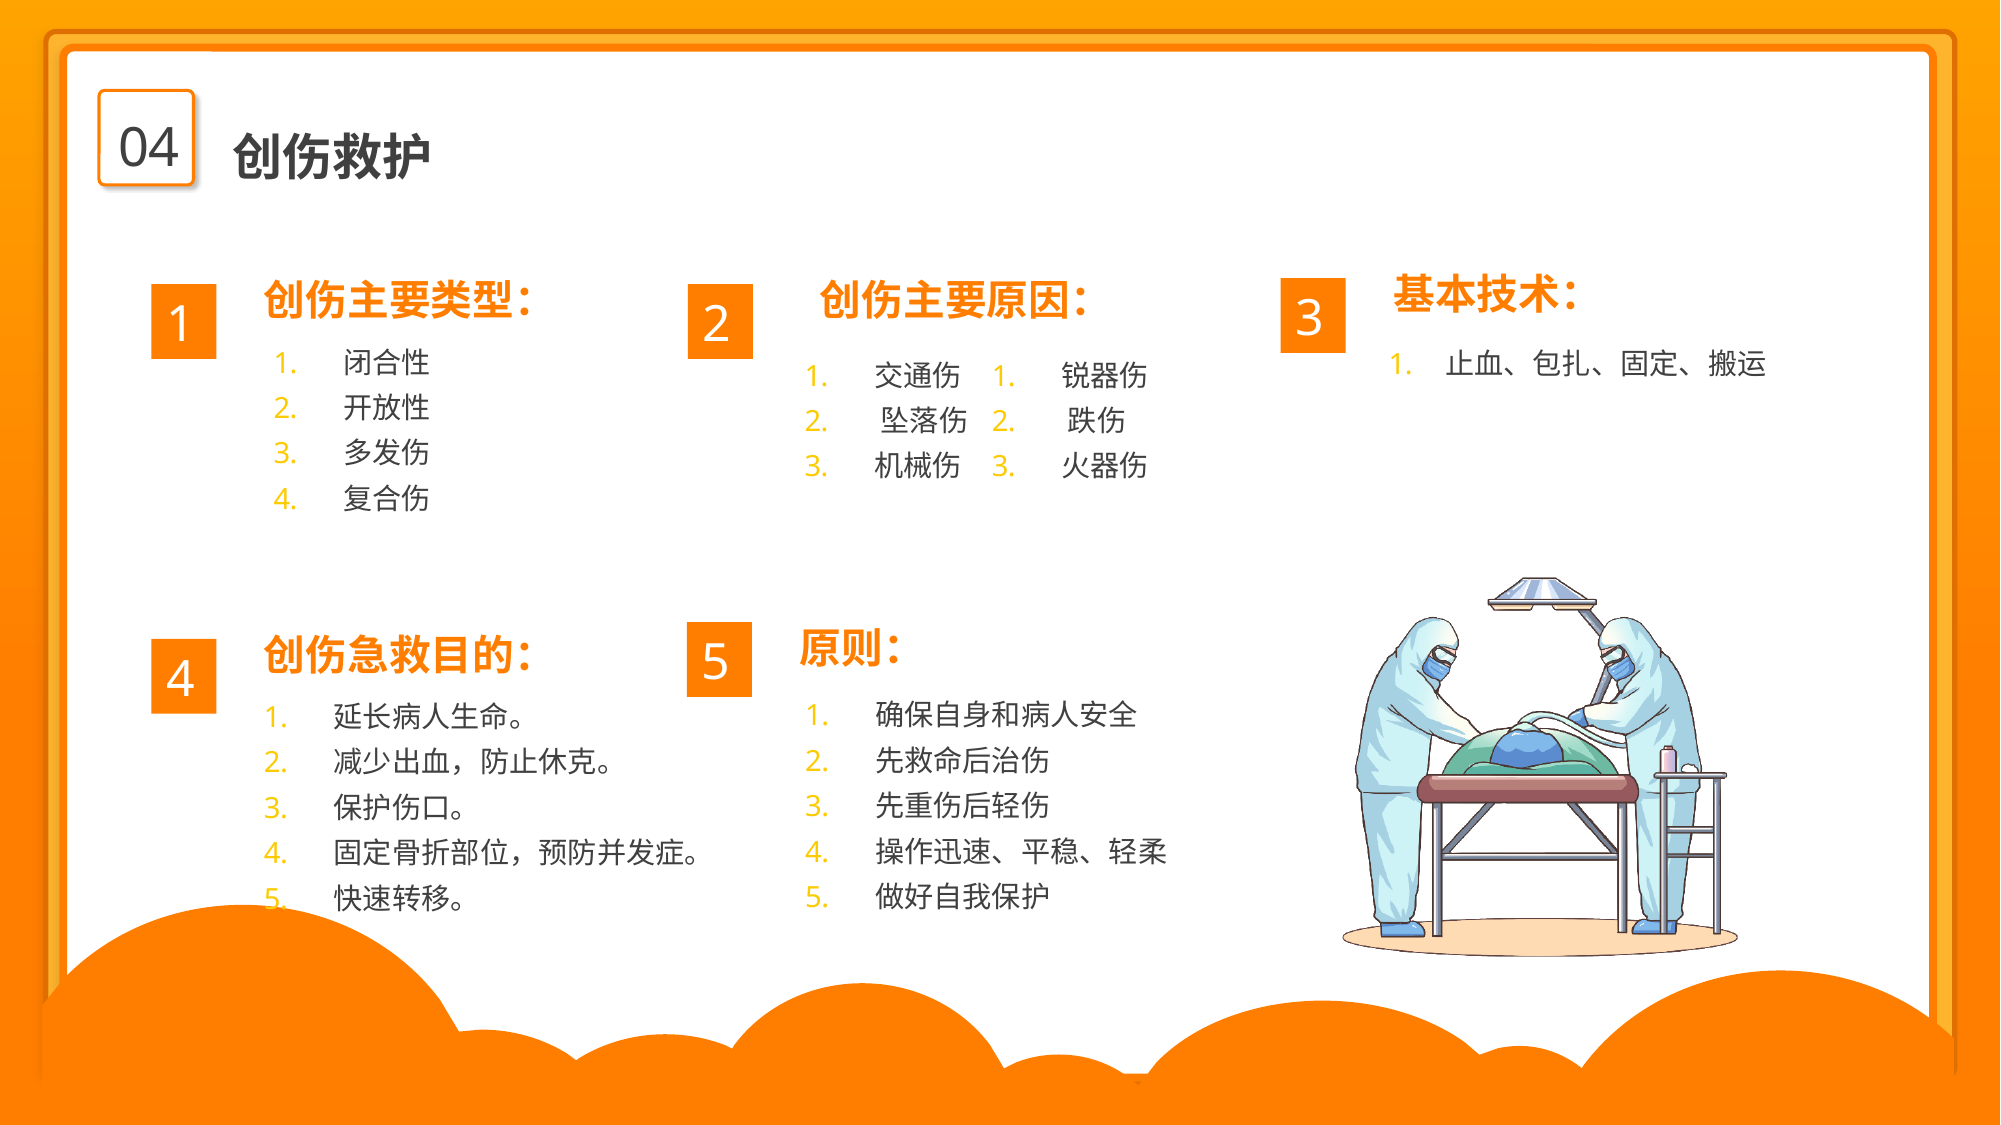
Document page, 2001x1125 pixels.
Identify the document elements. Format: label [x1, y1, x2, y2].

text_box [686, 614, 1292, 920]
text_box [151, 266, 767, 521]
text_box [687, 266, 1192, 490]
text_box [151, 621, 757, 921]
text_box [88, 90, 593, 187]
text_box [1280, 260, 1915, 386]
picture [1292, 524, 1776, 1008]
